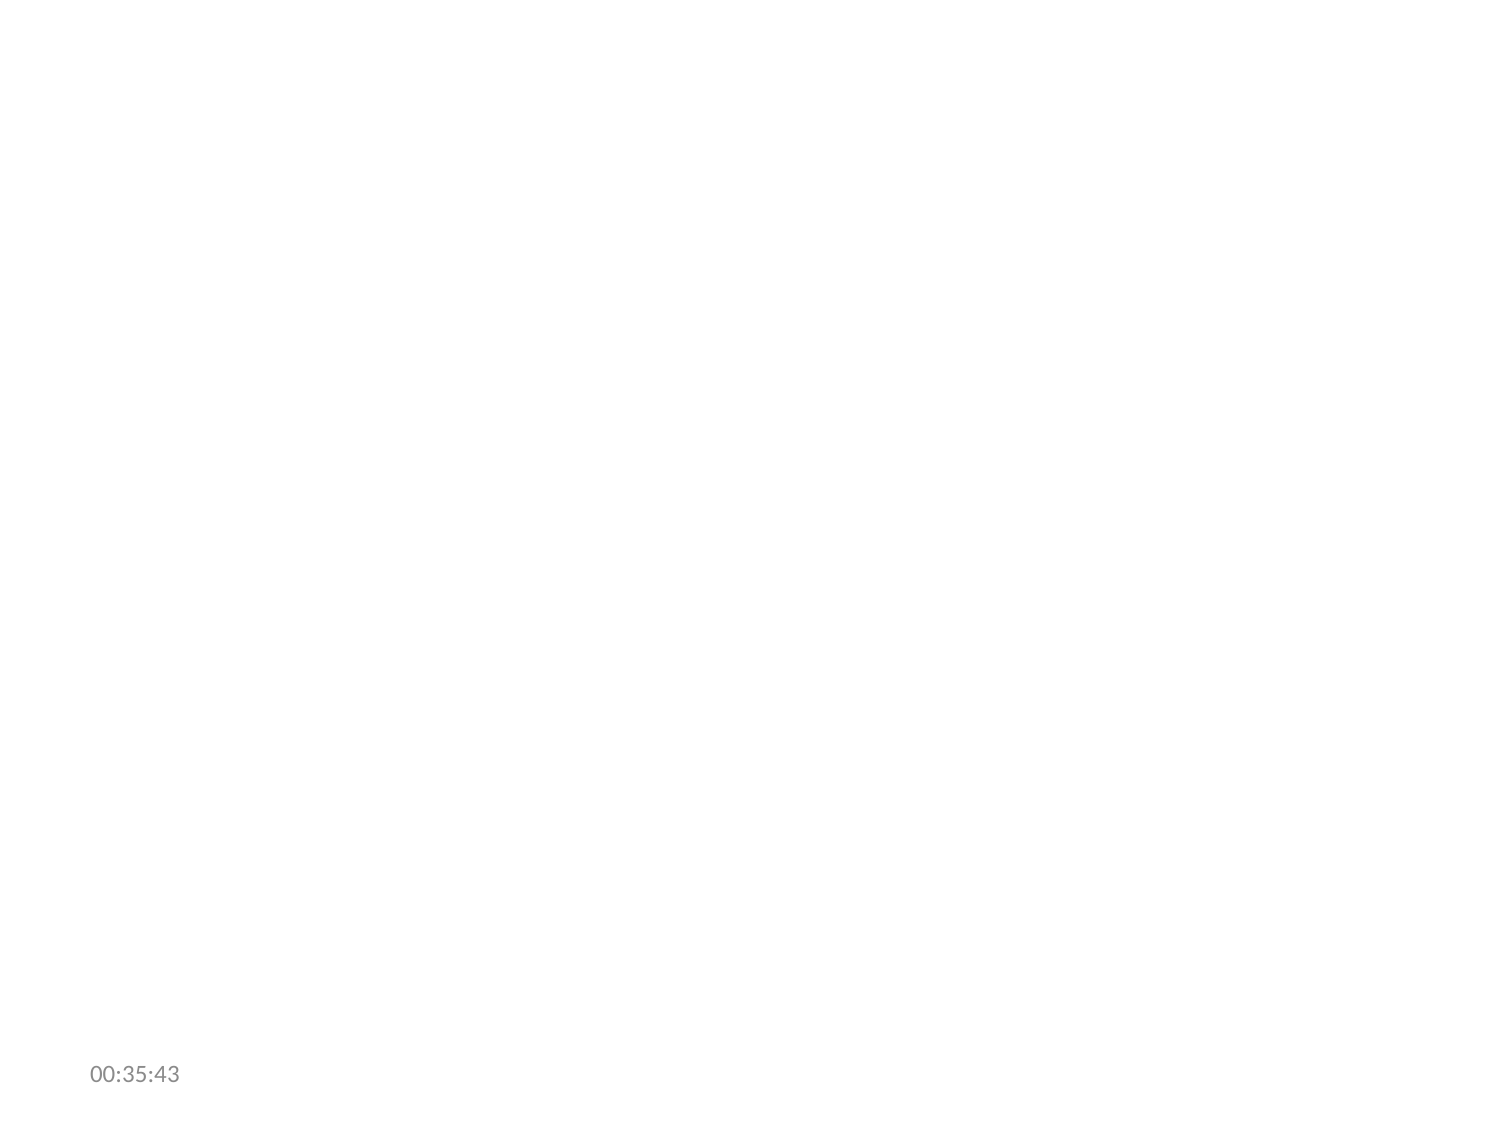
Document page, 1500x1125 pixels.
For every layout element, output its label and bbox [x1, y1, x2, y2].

slide_number [75, 1042, 425, 1103]
